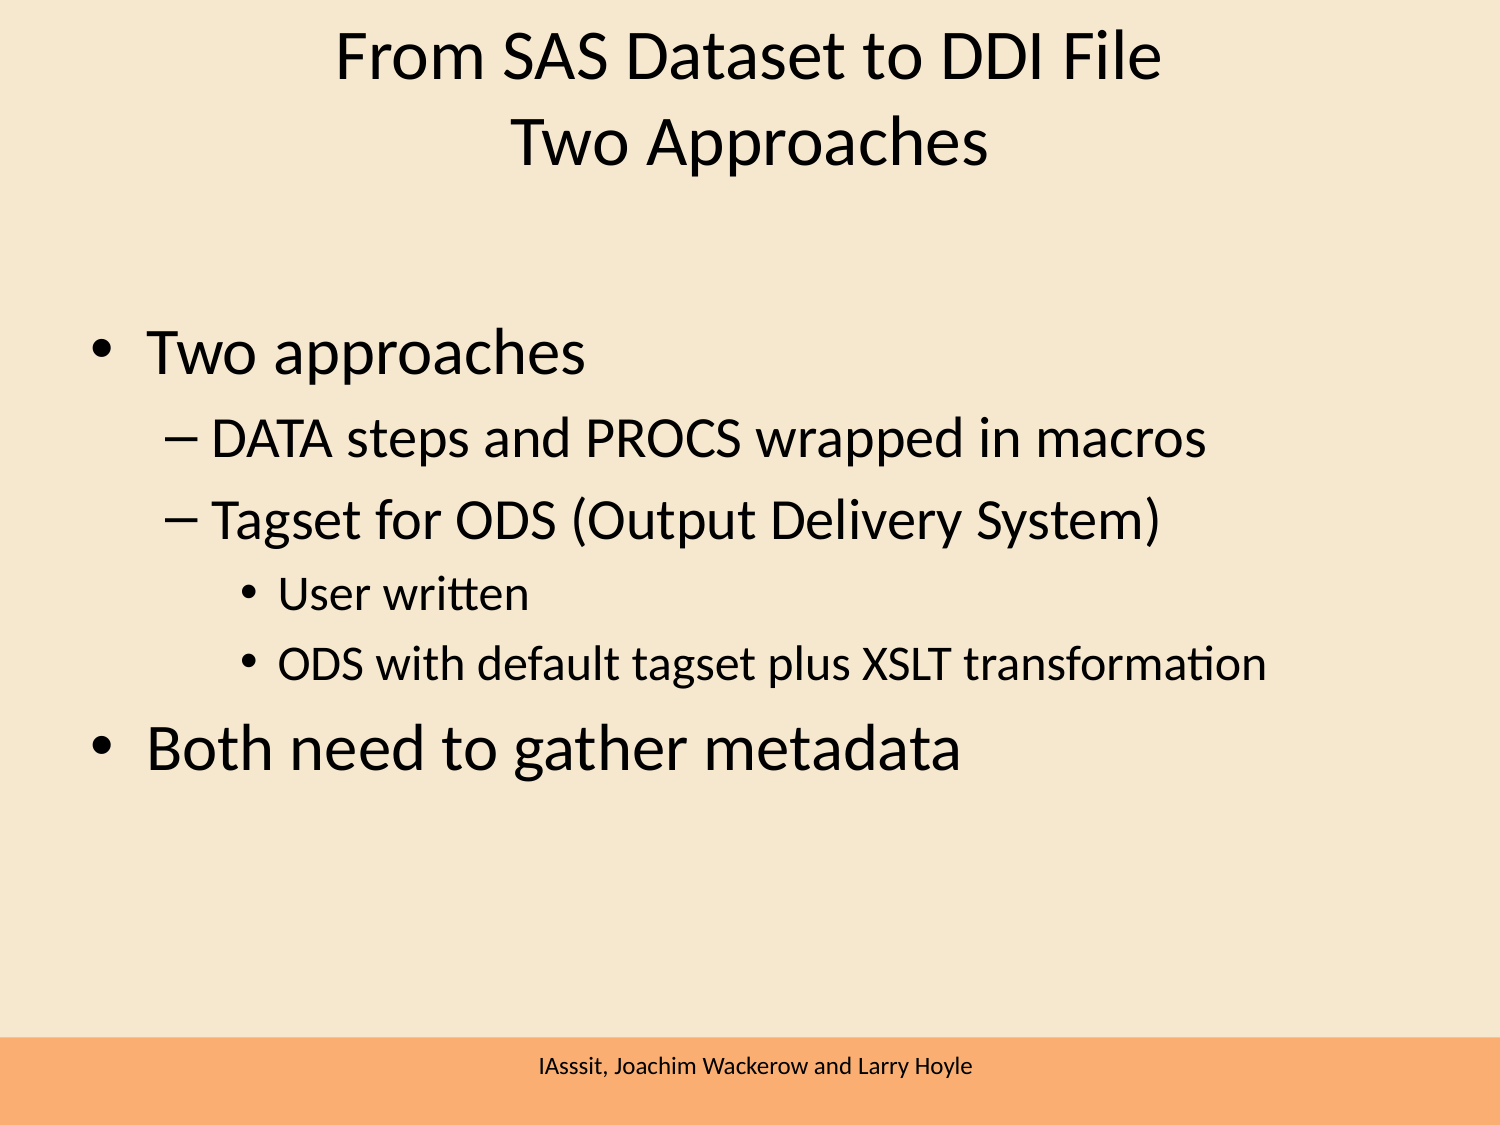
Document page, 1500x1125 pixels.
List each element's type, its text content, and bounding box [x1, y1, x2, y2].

title From SAS Dataset to DDI File Two Approaches [75, 0, 1425, 188]
list Two approaches DATA steps and PROCS wrapped in macros Tagset for ODS (Output Delivery System) User written ODS with default tagset plus XSLT transformation Both need to gather metadata [75, 299, 1425, 1005]
footer IAsssit, Joachim Wackerow and Larry Hoyle [399, 1042, 1113, 1103]
